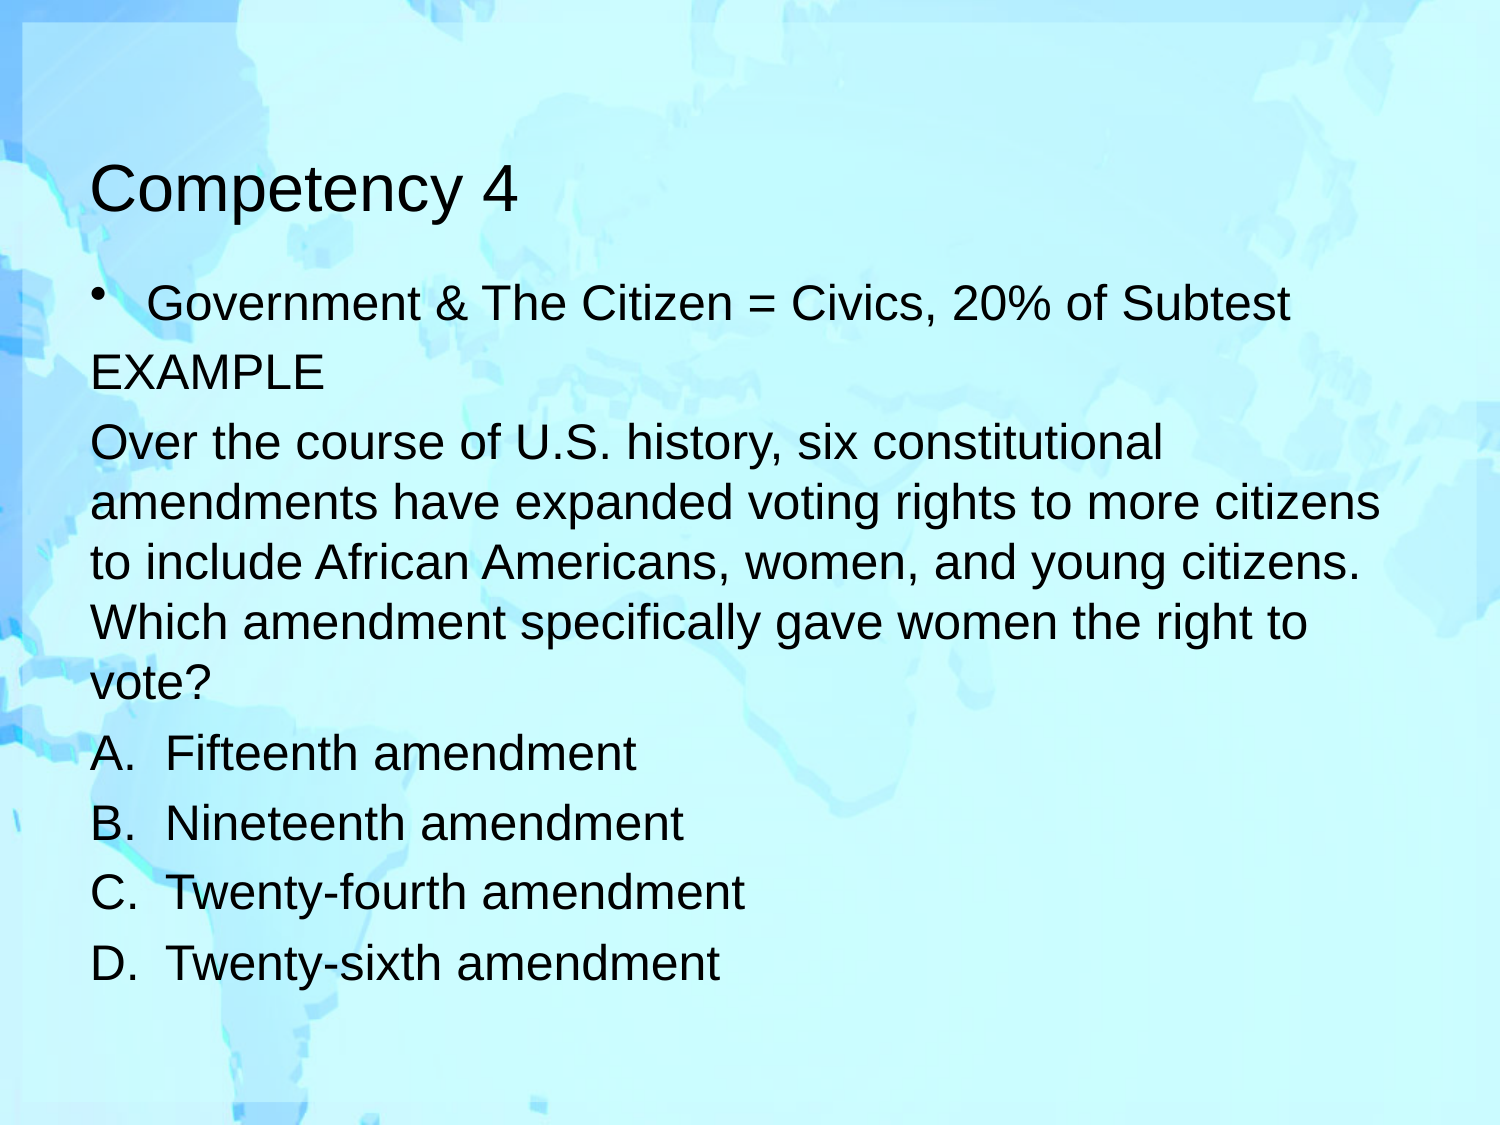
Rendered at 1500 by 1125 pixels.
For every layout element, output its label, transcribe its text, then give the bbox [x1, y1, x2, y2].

list Government & The Citizen = Civics, 20% of Subtest EXAMPLE Over the course of U.S. history, six constitutional amendments have expanded voting rights to more citizens to include African Americans, women, and young citizens. Which amendment specifically gave women the right to vote? Fifteenth amendment Nineteenth amendment Twenty-fourth amendment Twenty-sixth amendment [74, 262, 1425, 1005]
picture [0, 0, 1500, 1125]
title Competency 4 [74, 45, 1425, 233]
